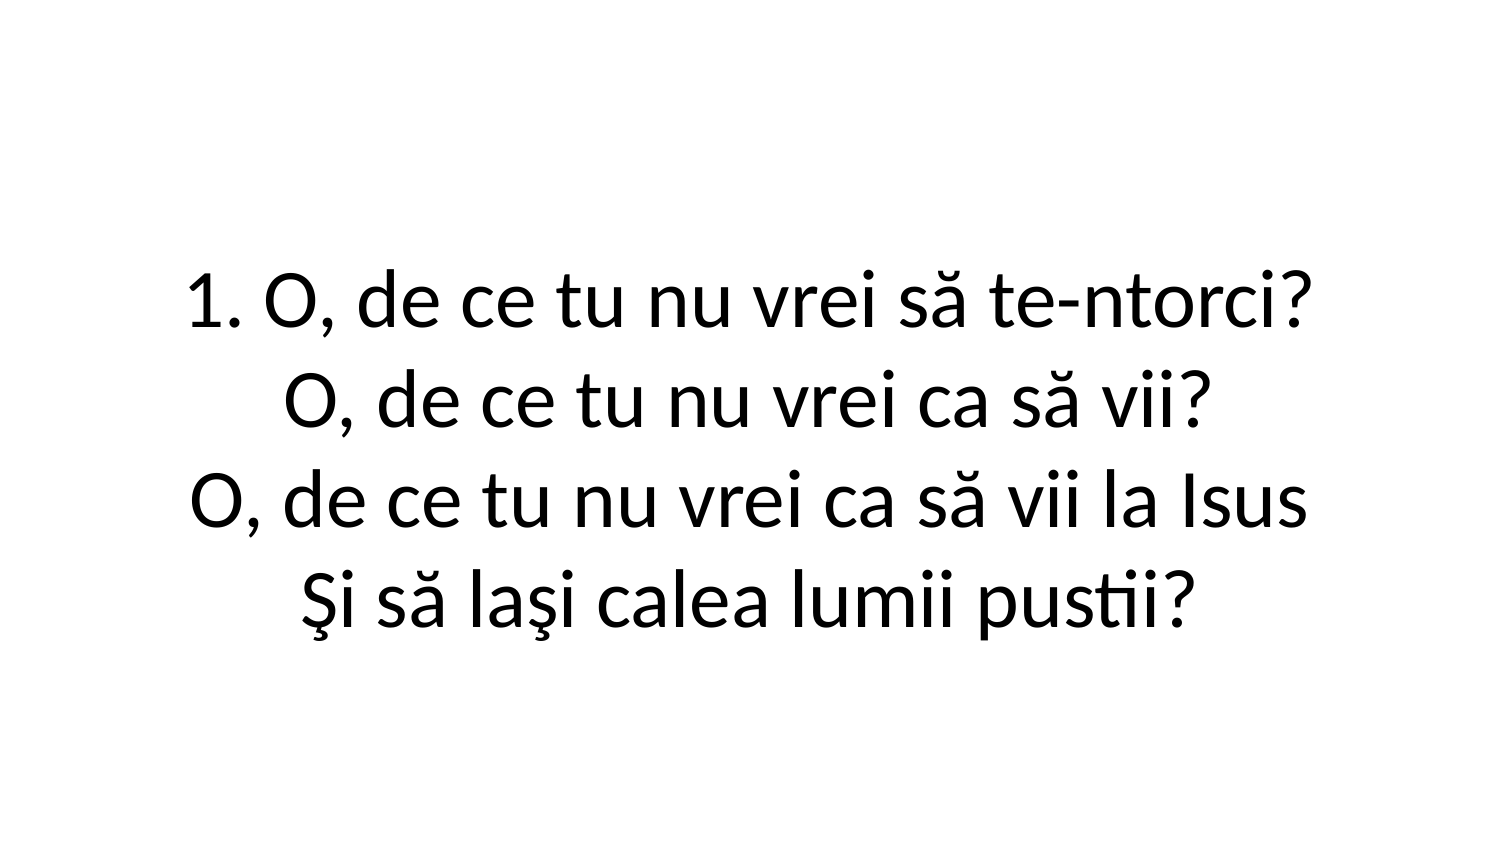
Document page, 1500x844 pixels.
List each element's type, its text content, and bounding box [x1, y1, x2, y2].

text_box 1. O, de ce tu nu vrei să te-ntorci? O, de ce tu nu vrei ca să vii? O, de ce tu nu vrei ca să vii la Isus Şi să laşi calea lumii pustii? [167, 192, 1333, 652]
